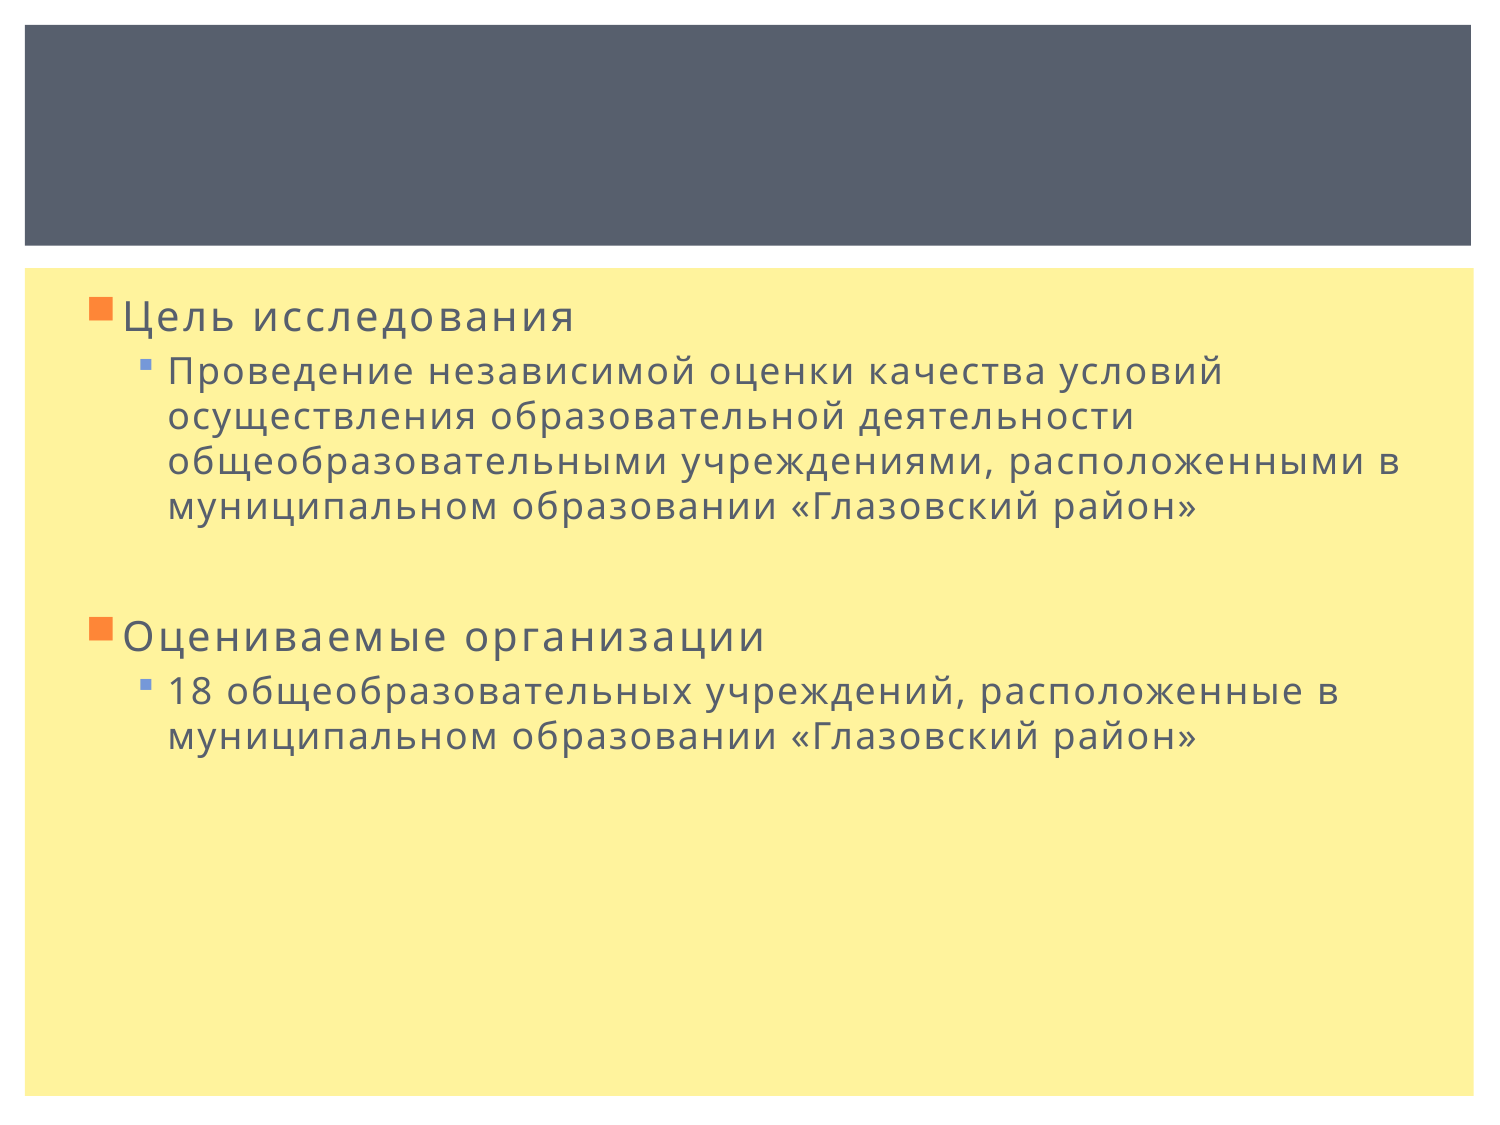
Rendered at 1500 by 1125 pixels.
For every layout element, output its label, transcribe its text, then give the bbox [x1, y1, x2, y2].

list Цель исследования Проведение независимой оценки качества условий осуществления образовательной деятельности общеобразовательными учреждениями, расположенными в муниципальном образовании «Глазовский район» Оцениваемые организации 18 общеобразовательных учреждений, расположенные в муниципальном образовании «Глазовский район» [62, 281, 1442, 1005]
